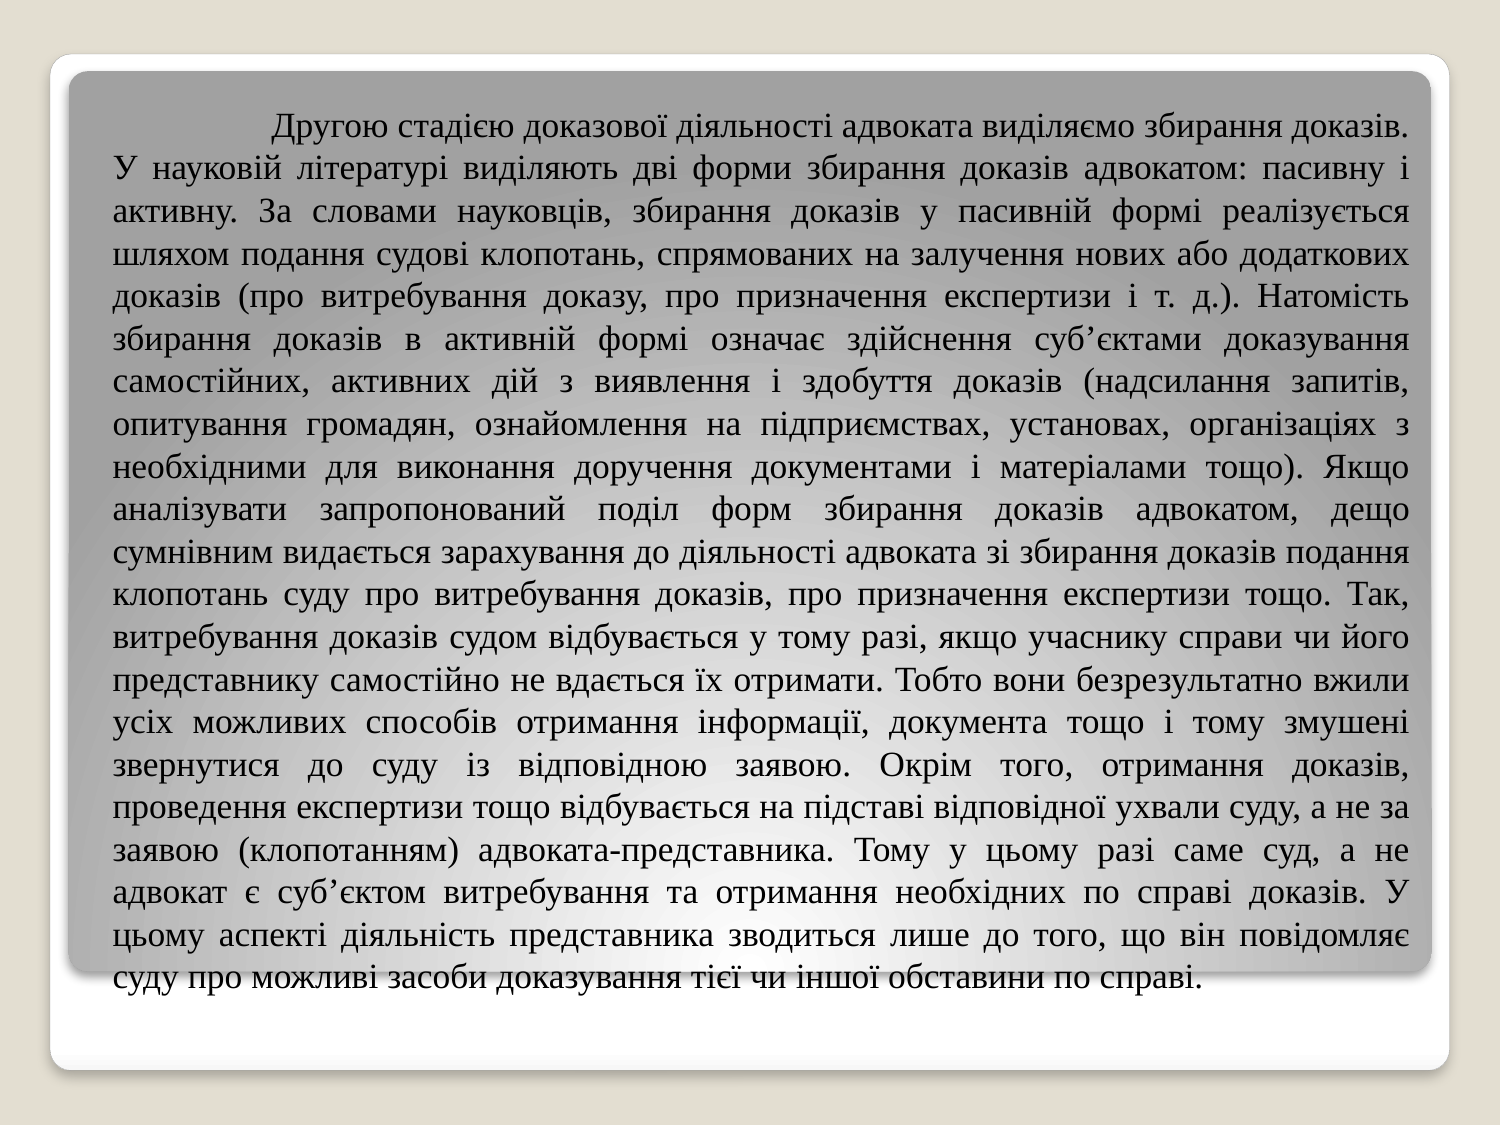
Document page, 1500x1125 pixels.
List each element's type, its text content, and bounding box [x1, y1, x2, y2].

list Другою стадією доказової діяльності адвоката виділяємо збирання доказів. У науковій літературі виділяють дві форми збирання доказів адвокатом: пасивну і активну. За словами науковців, збирання доказів у пасивній формі реалізується шляхом подання судові клопотань, спрямованих на залучення нових або додаткових доказів (про витребування доказу, про призначення експертизи і т. д.). Натомість збирання доказів в активній формі означає здійснення суб’єктами доказування самостійних, активних дій з виявлення і здобуття доказів (надсилання запитів, опитування громадян, ознайомлення на підприємствах, установах, організаціях з необхідними для виконання доручення документами і матеріалами тощо). Якщо аналізувати запропонований поділ форм збирання доказів адвокатом, дещо сумнівним видається зарахування до діяльності адвоката зі збирання доказів подання клопотань суду про витребування доказів, про призначення експертизи тощо. Так, витребування доказів судом відбувається у тому разі, якщо учаснику справи чи його представнику самостійно не вдається їх отримати. Тобто вони безрезультатно вжили усіх можливих способів отримання інформації, документа тощо і тому змушені звернутися до суду із відповідною заявою. Окрім того, отримання доказів, проведення експертизи тощо відбувається на підставі відповідної ухвали суду, а не за заявою (клопотанням) адвоката-представника. Тому у цьому разі саме суд, а не адвокат є суб’єктом витребування та отримання необхідних по справі доказів. У цьому аспекті діяльність представника зводиться лише до того, що він повідомляє суду про можливі засоби доказування тієї чи іншої обставини по справі. [82, 86, 1425, 1032]
